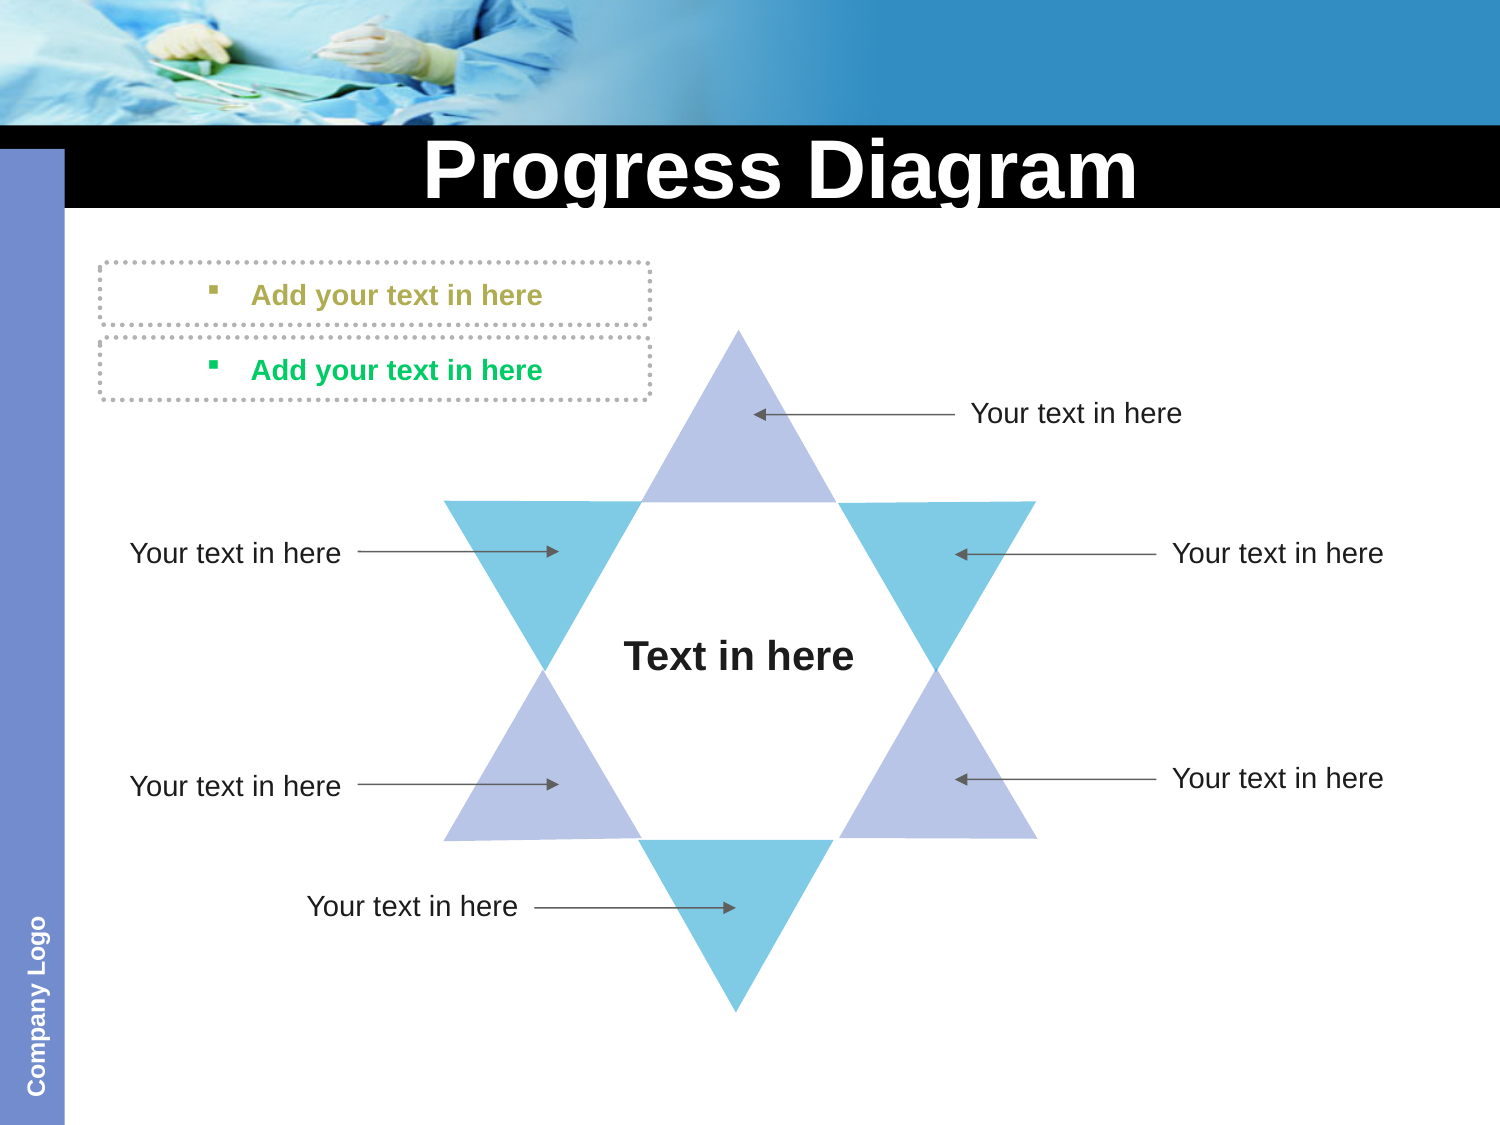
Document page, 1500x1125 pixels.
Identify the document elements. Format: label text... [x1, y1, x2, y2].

text_box Your text in here [114, 759, 357, 810]
text_box Add your text in here [99, 262, 650, 325]
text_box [431, 329, 1049, 1013]
text_box Your text in here [1157, 526, 1400, 577]
title Progress Diagram [62, 124, 1500, 206]
text_box Your text in here [1157, 751, 1400, 802]
picture [0, 0, 1500, 125]
text_box Add your text in here [99, 337, 426, 400]
text_box Your text in here [114, 526, 357, 577]
text_box Your text in here [1053, 386, 1198, 437]
text_box Your text in here [291, 879, 426, 930]
